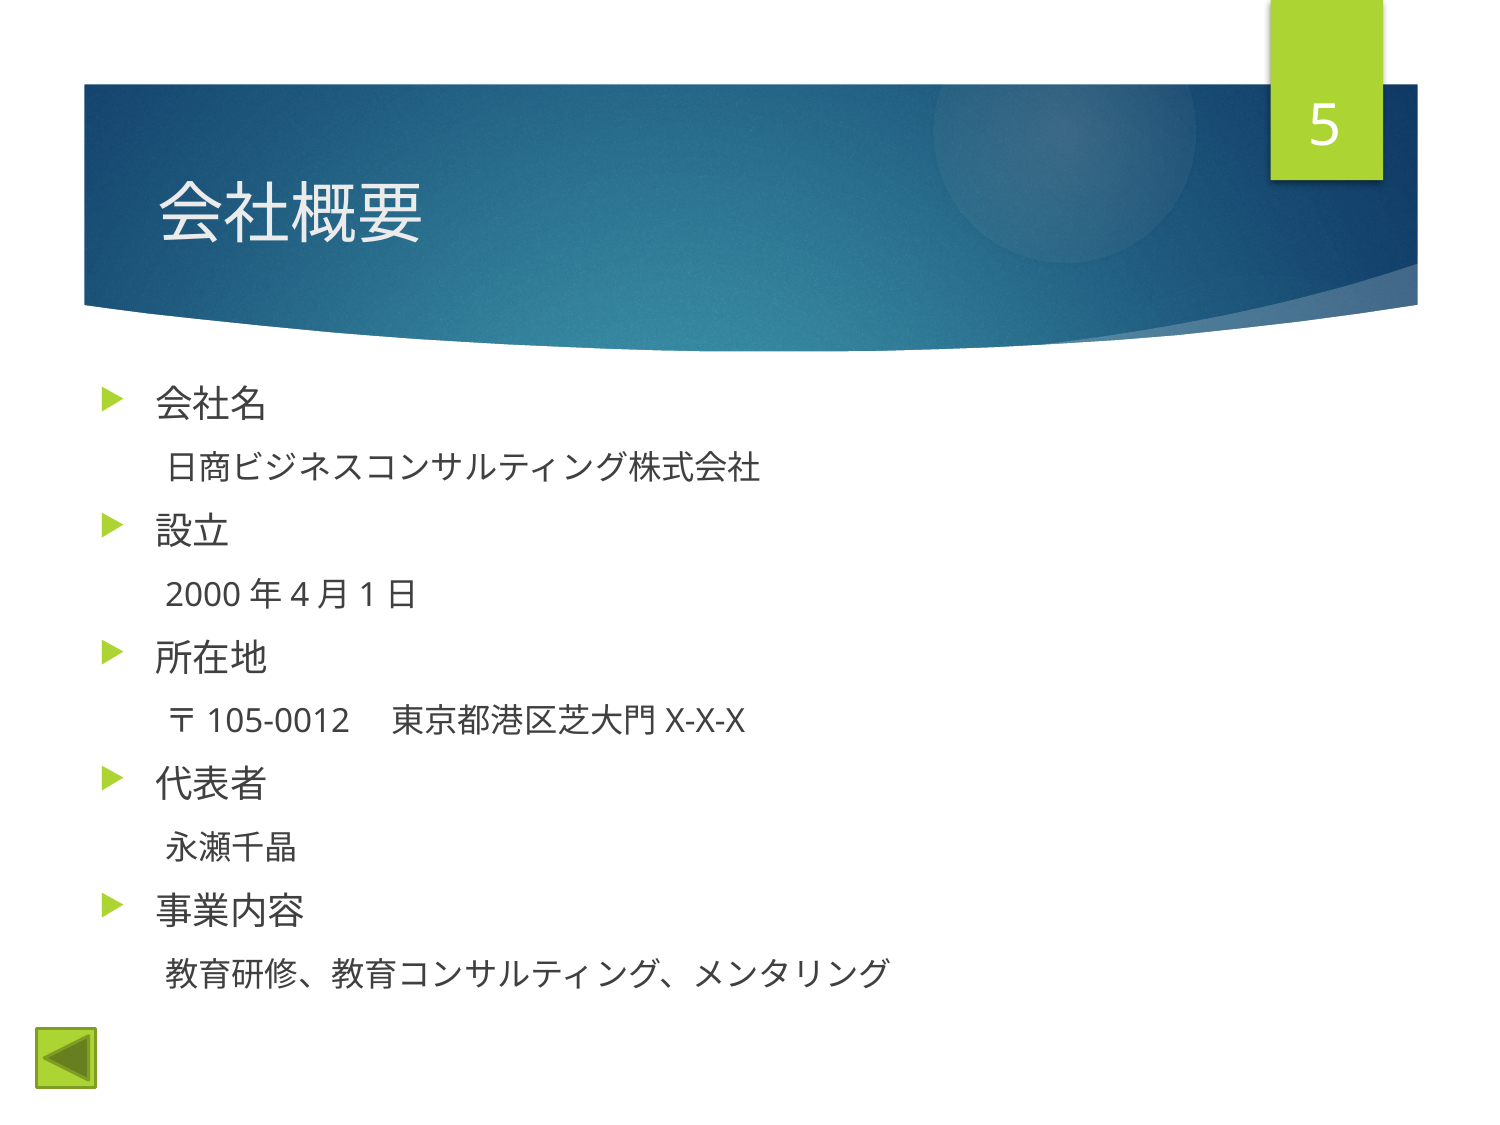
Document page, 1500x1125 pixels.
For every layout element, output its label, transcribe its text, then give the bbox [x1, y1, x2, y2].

list 会社名 日商ビジネスコンサルティング株式会社 設立 2000年4月1日 所在地 〒105-0012 東京都港区芝大門X-X-X 代表者 永瀬千晶 事業内容 教育研修、教育コンサルティング、メンタリング [84, 372, 1416, 1029]
slide_number 5 [1259, 48, 1390, 175]
title 会社概要 [142, 152, 1183, 269]
text_box [35, 1027, 97, 1089]
